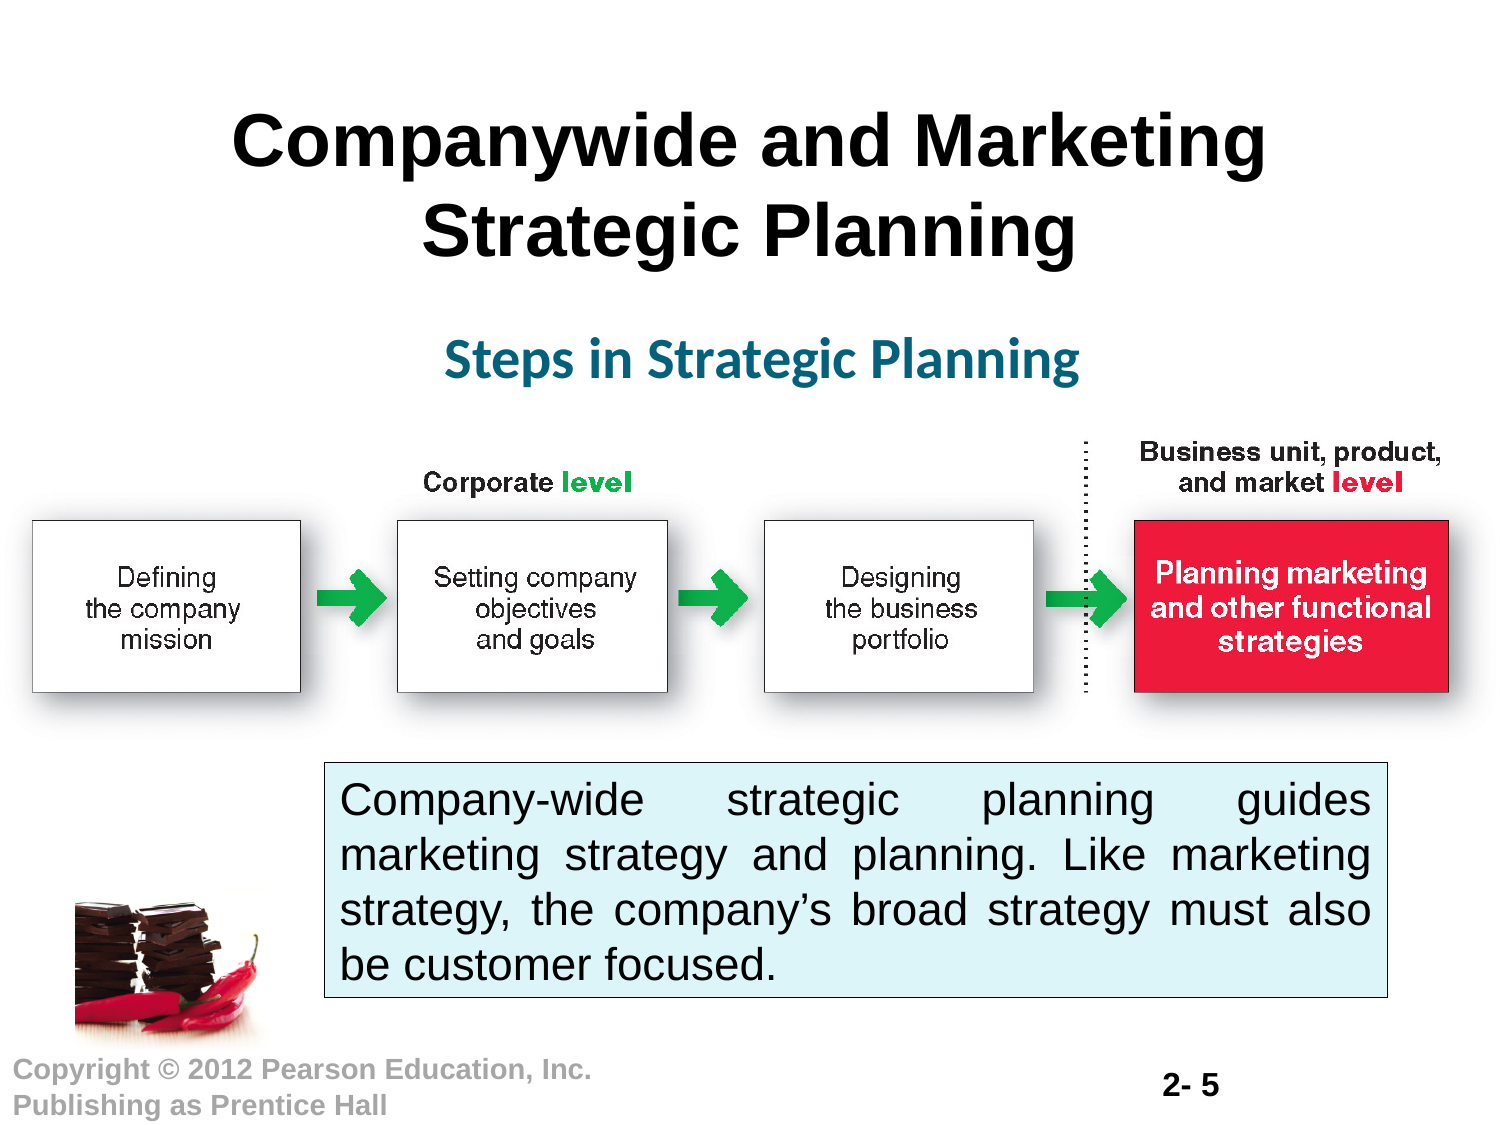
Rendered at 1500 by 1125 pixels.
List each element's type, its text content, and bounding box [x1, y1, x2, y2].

picture [75, 887, 275, 1054]
picture [0, 437, 1500, 744]
list Steps in Strategic Planning [124, 752, 1401, 988]
text_box Company-wide strategic planning guides marketing strategy and planning. Like marketing strategy, the company’s broad strategy must also be customer focused. [324, 762, 1388, 998]
title Companywide and Marketing Strategic Planning [112, 87, 1388, 276]
list Steps in Strategic Planning [124, 312, 1401, 435]
